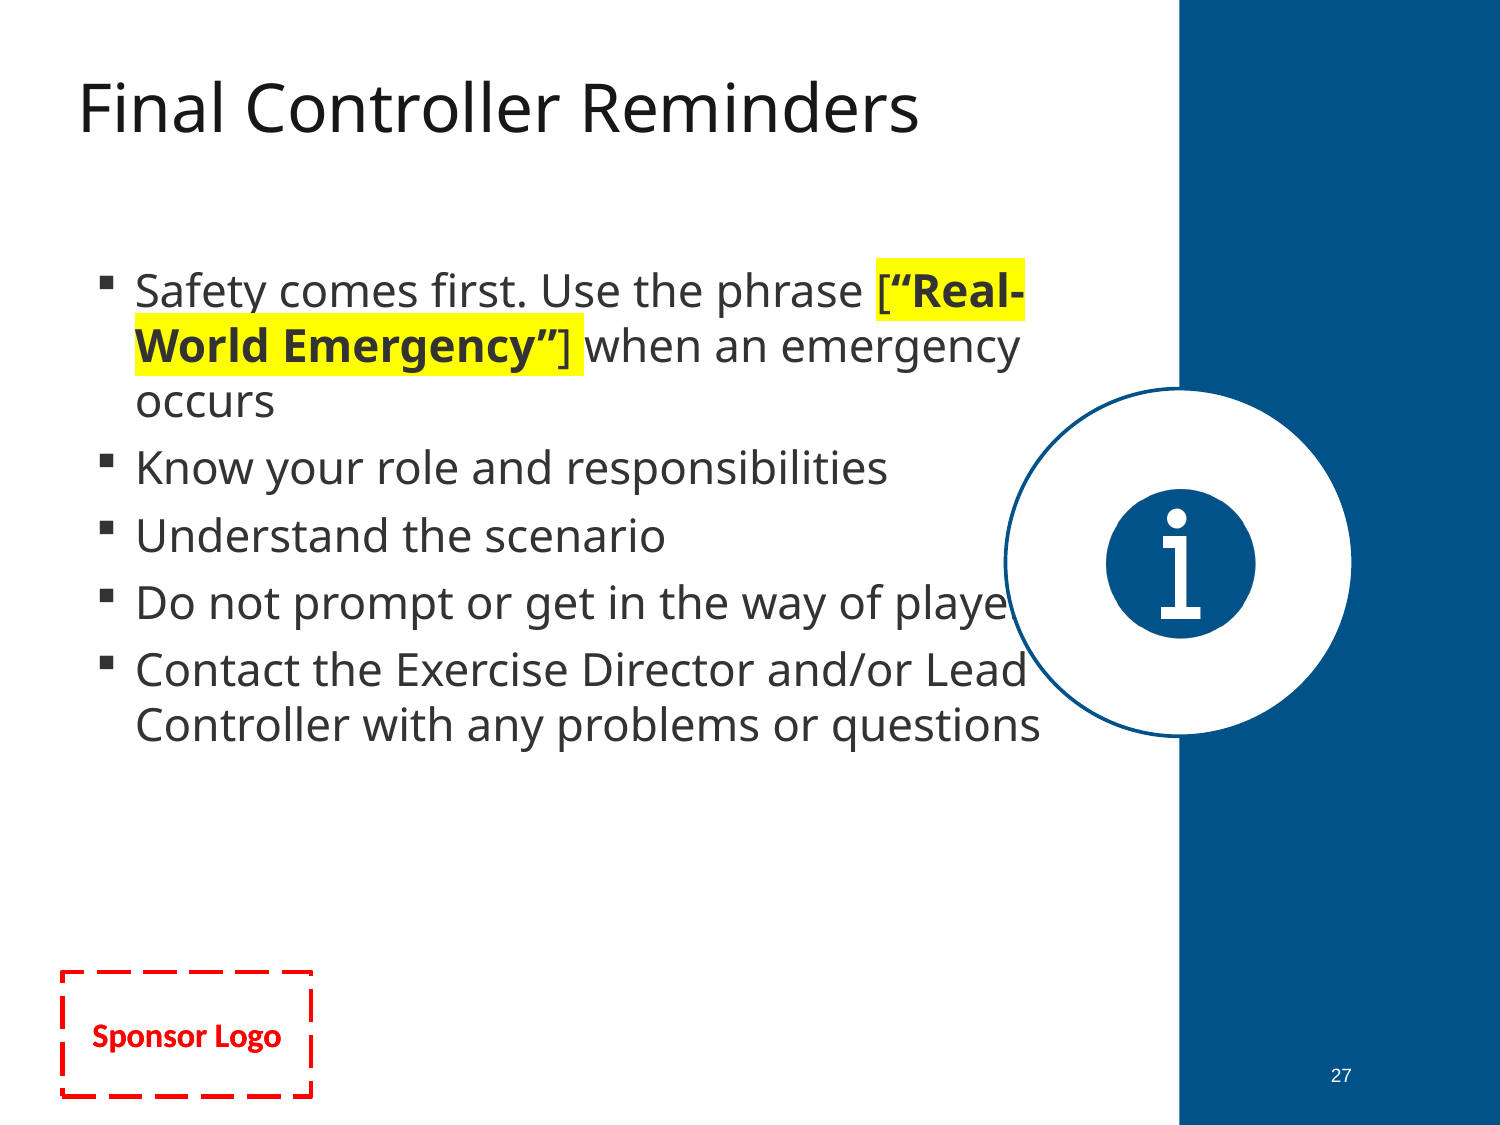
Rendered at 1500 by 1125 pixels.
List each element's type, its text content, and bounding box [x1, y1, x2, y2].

picture [1086, 469, 1275, 658]
list Safety comes first. Use the phrase [“Real-World Emergency”] when an emergency occurs Know your role and responsibilities Understand the scenario Do not prompt or get in the way of players Contact the Exercise Director and/or Lead Controller with any problems or questions [81, 162, 1150, 850]
title Final Controller Reminders [62, 24, 982, 188]
text_box [1177, 0, 1500, 1125]
slide_number 27 [1242, 1052, 1368, 1098]
text_box [1003, 386, 1356, 739]
